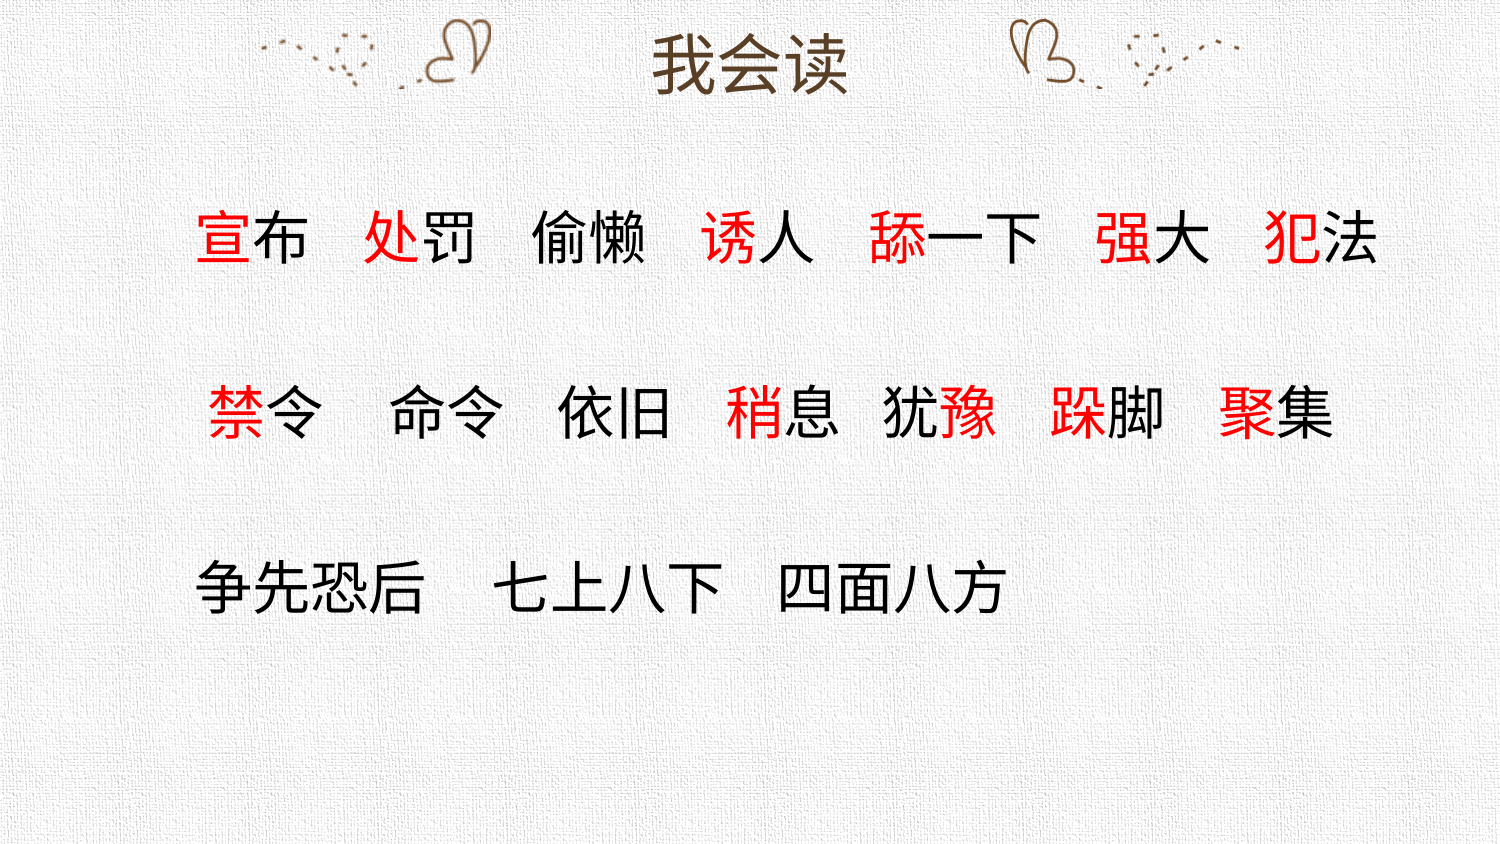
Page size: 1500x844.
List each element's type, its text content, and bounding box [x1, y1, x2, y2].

picture [0, 0, 1500, 844]
text_box 我会读 [479, 15, 1021, 88]
text_box 宣布 处罚 偷懒 诱人 舔一下 强大 犯法 禁令 命令 依旧 稍息 犹豫 跺脚 聚集 争先恐后 七上八下 四面八方 [179, 88, 1408, 629]
